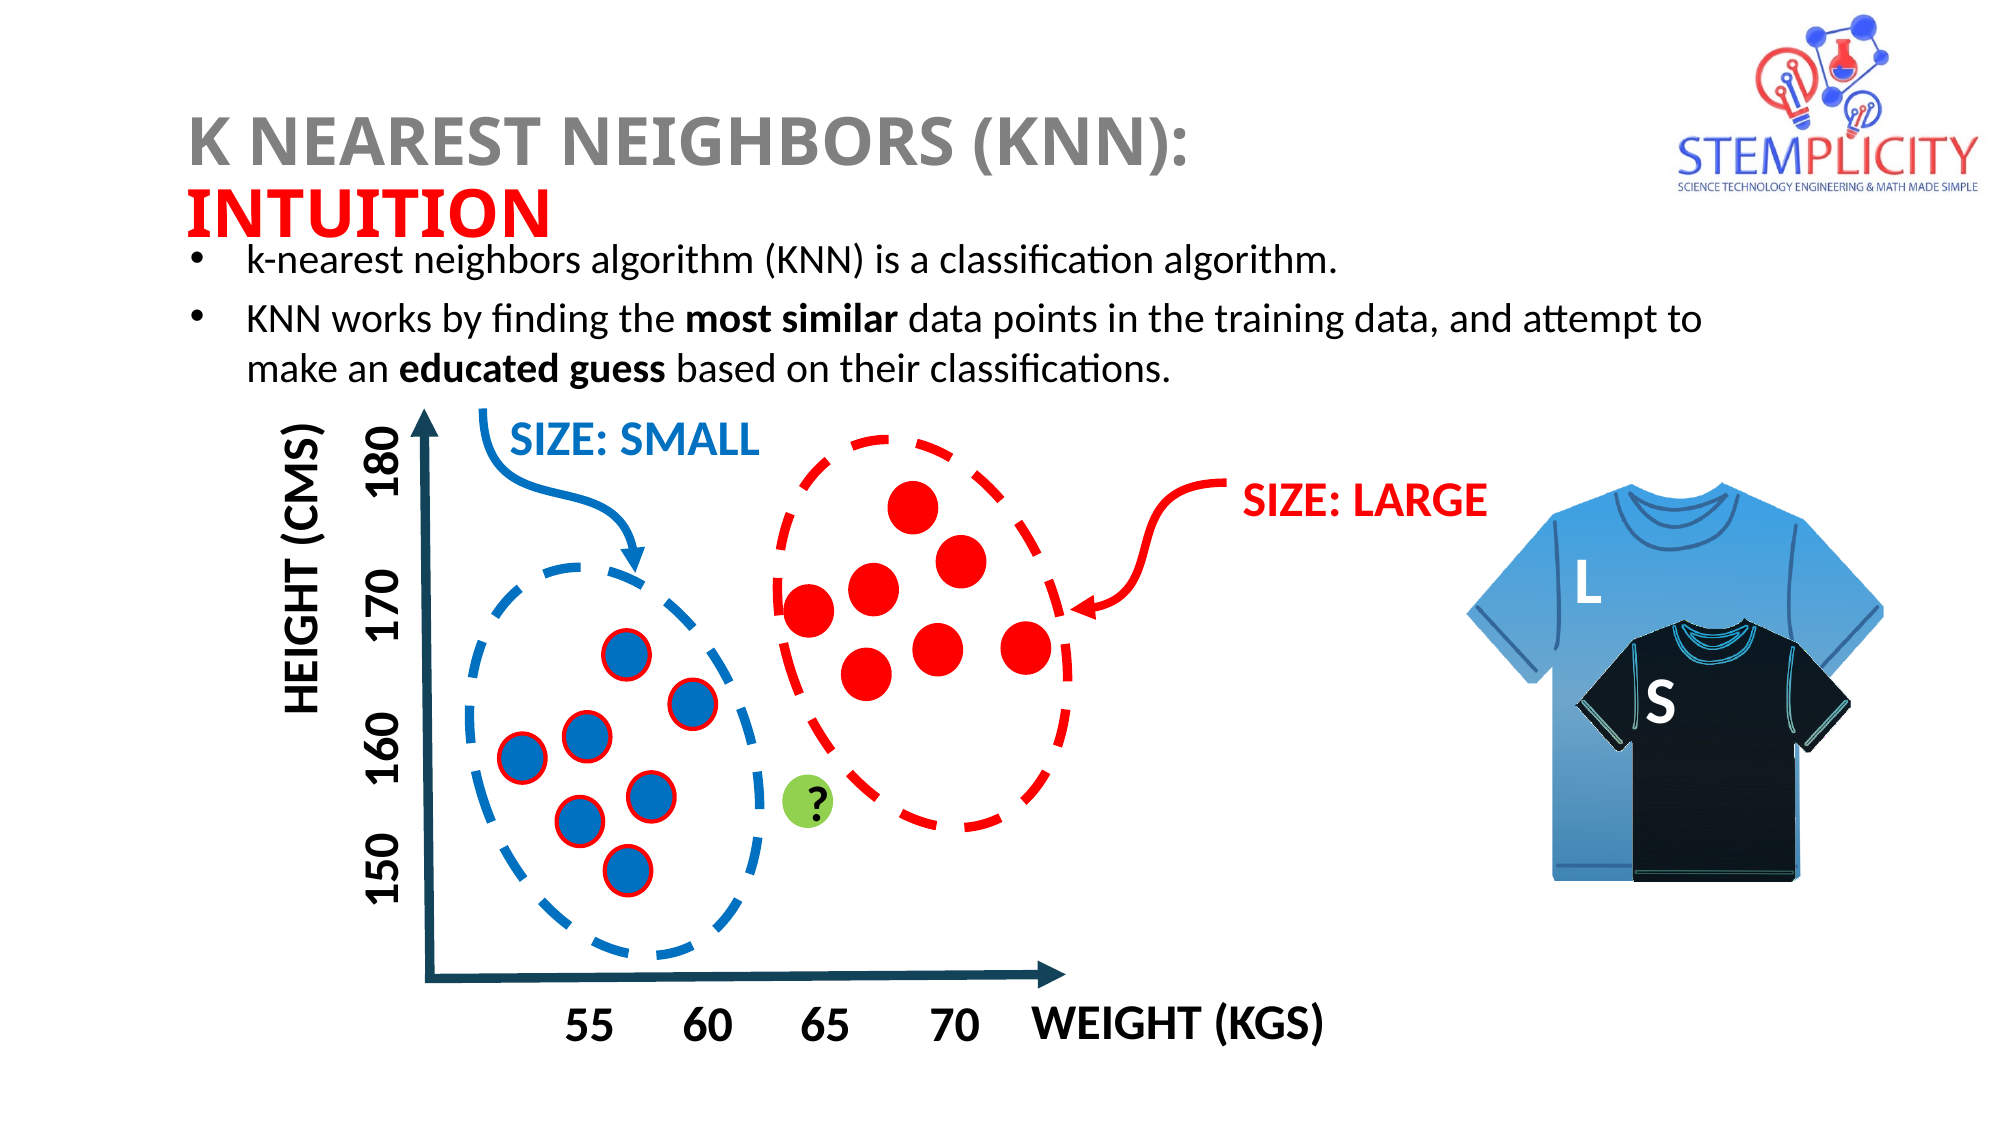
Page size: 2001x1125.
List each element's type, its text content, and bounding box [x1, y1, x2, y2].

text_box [435, 974, 1067, 979]
text_box 55 60 65 70 [549, 987, 995, 1059]
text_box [476, 414, 642, 568]
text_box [423, 408, 431, 983]
picture [1466, 482, 1884, 883]
text_box 150 160 170 180 [340, 410, 416, 924]
picture [1670, 7, 1986, 201]
text_box ? [782, 774, 834, 828]
text_box WEIGHT (KGS) [1016, 981, 1341, 1057]
text_box HEIGHT (CMS) [260, 407, 335, 731]
text_box SIZE: SMALL [494, 397, 776, 473]
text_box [1069, 482, 1227, 610]
text_box [775, 437, 1070, 830]
text_box K NEAREST NEIGHBORS (KNN): INTUITION [174, 98, 1426, 224]
text_box [467, 575, 762, 958]
text_box SIZE: LARGE [1227, 458, 1504, 534]
list k-nearest neighbors algorithm (KNN) is a classification algorithm. KNN works by finding the most similar data points in the training data, and attempt to make an educated guess based on their classifications. [174, 224, 1788, 721]
